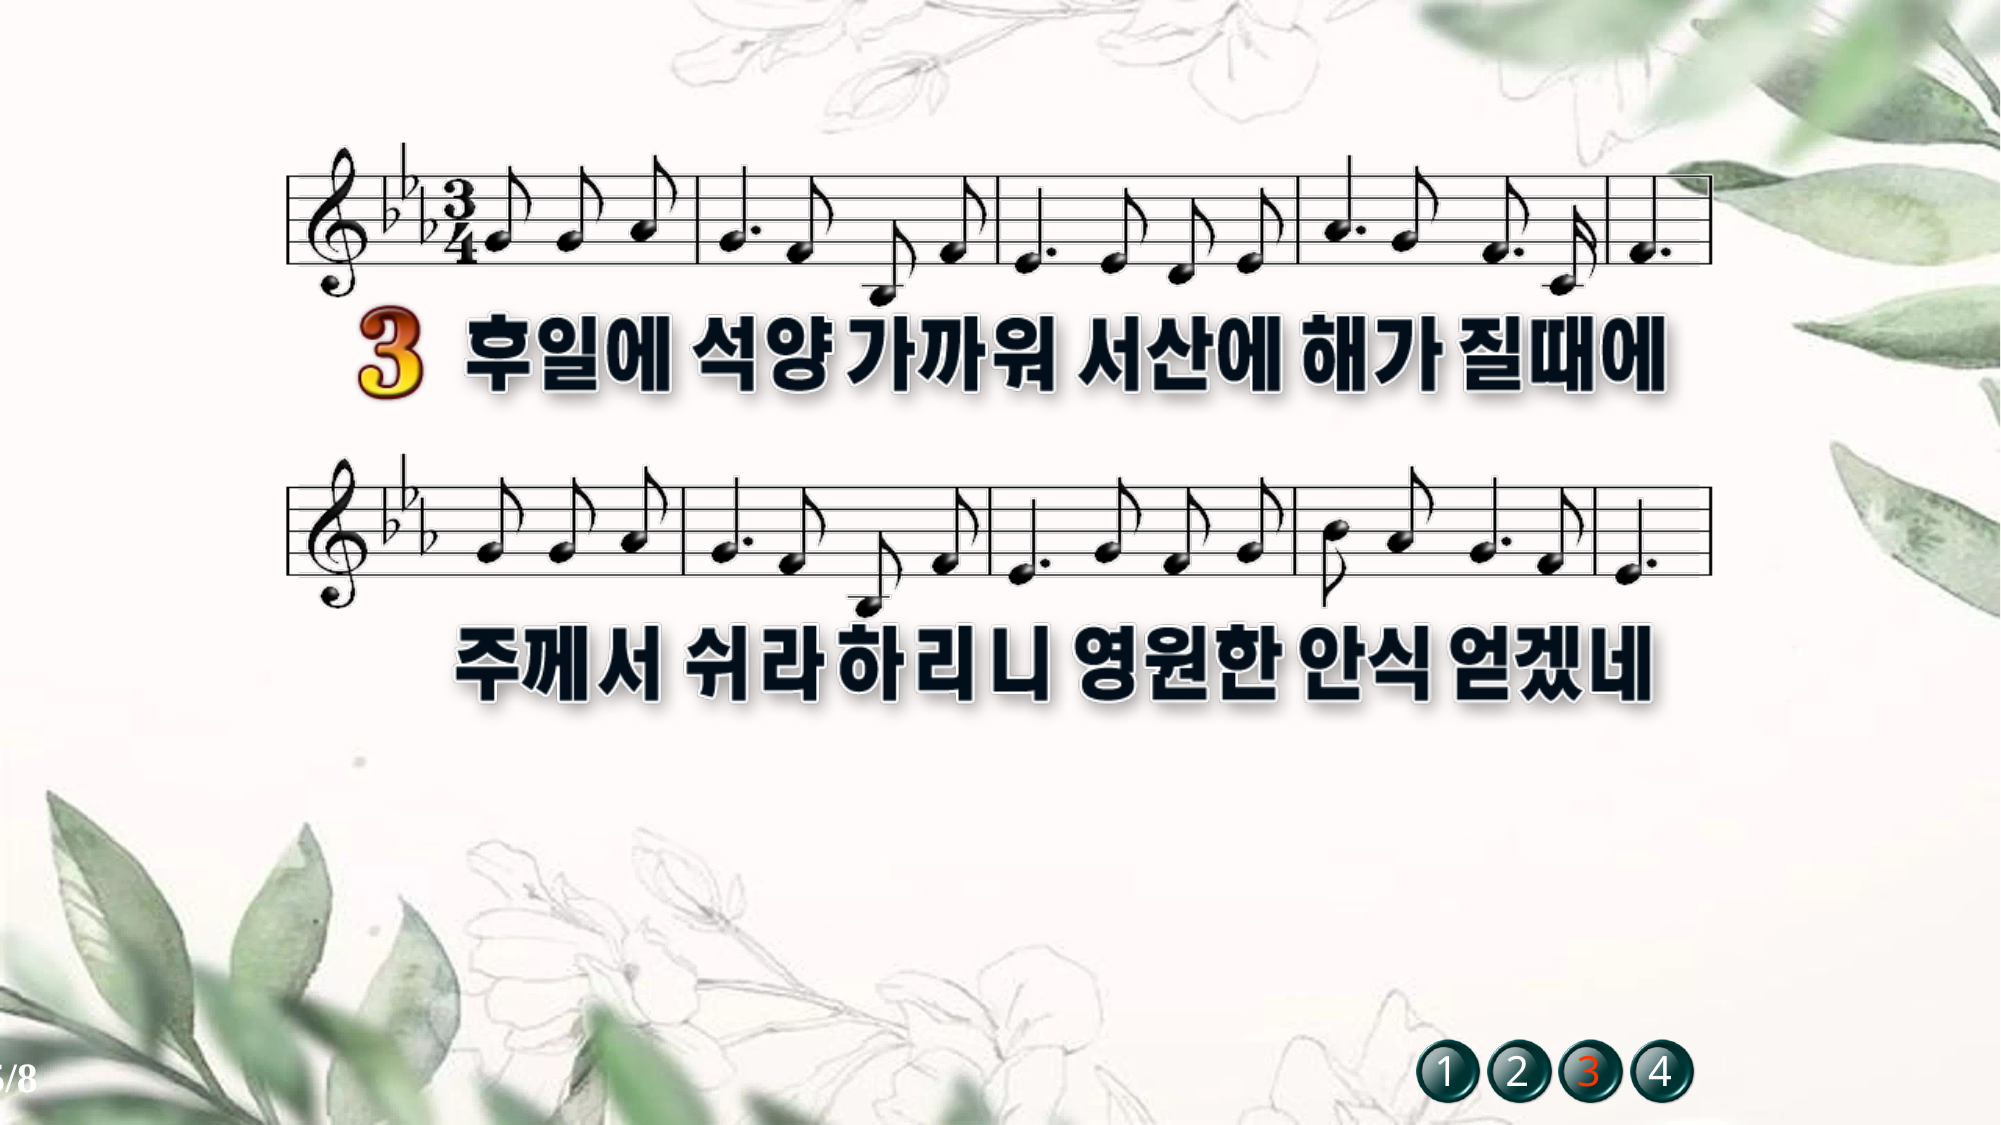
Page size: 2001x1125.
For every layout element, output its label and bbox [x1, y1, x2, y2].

picture [0, 0, 2001, 1125]
text_box [1413, 1035, 1484, 1106]
text_box [1555, 1035, 1626, 1106]
text_box [1627, 1035, 1697, 1106]
text_box [1484, 1035, 1555, 1106]
